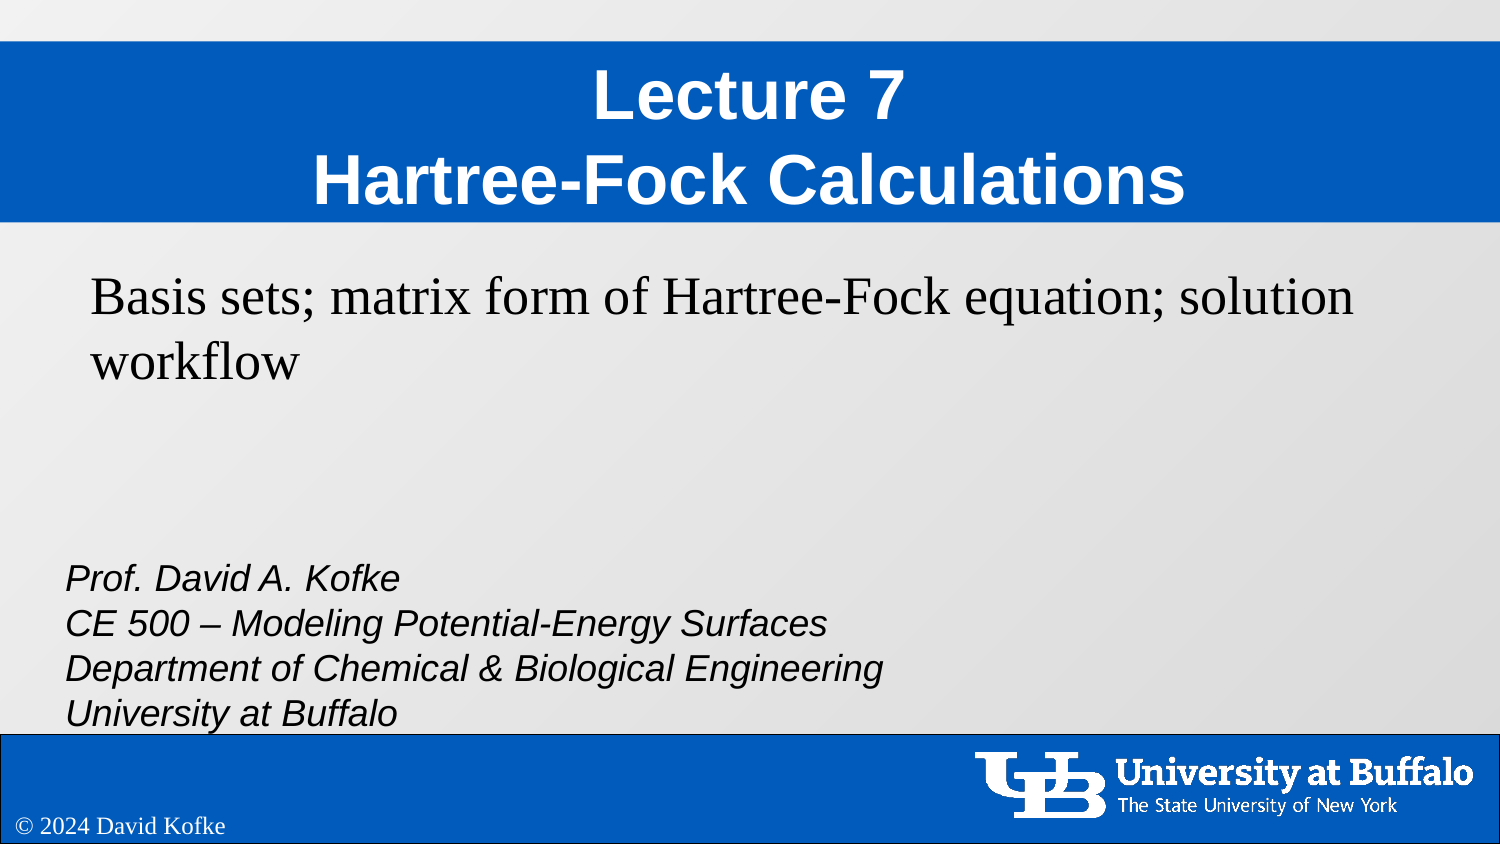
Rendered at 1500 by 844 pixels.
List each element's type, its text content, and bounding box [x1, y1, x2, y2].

picture [975, 751, 1478, 818]
subtitle Basis sets; matrix form of Hartree-Fock equation; solution workflow [74, 252, 1426, 469]
title Lecture 7 Hartree-Fock Calculations [0, 41, 1500, 223]
text_box © 2024 David Kofke [0, 802, 250, 844]
